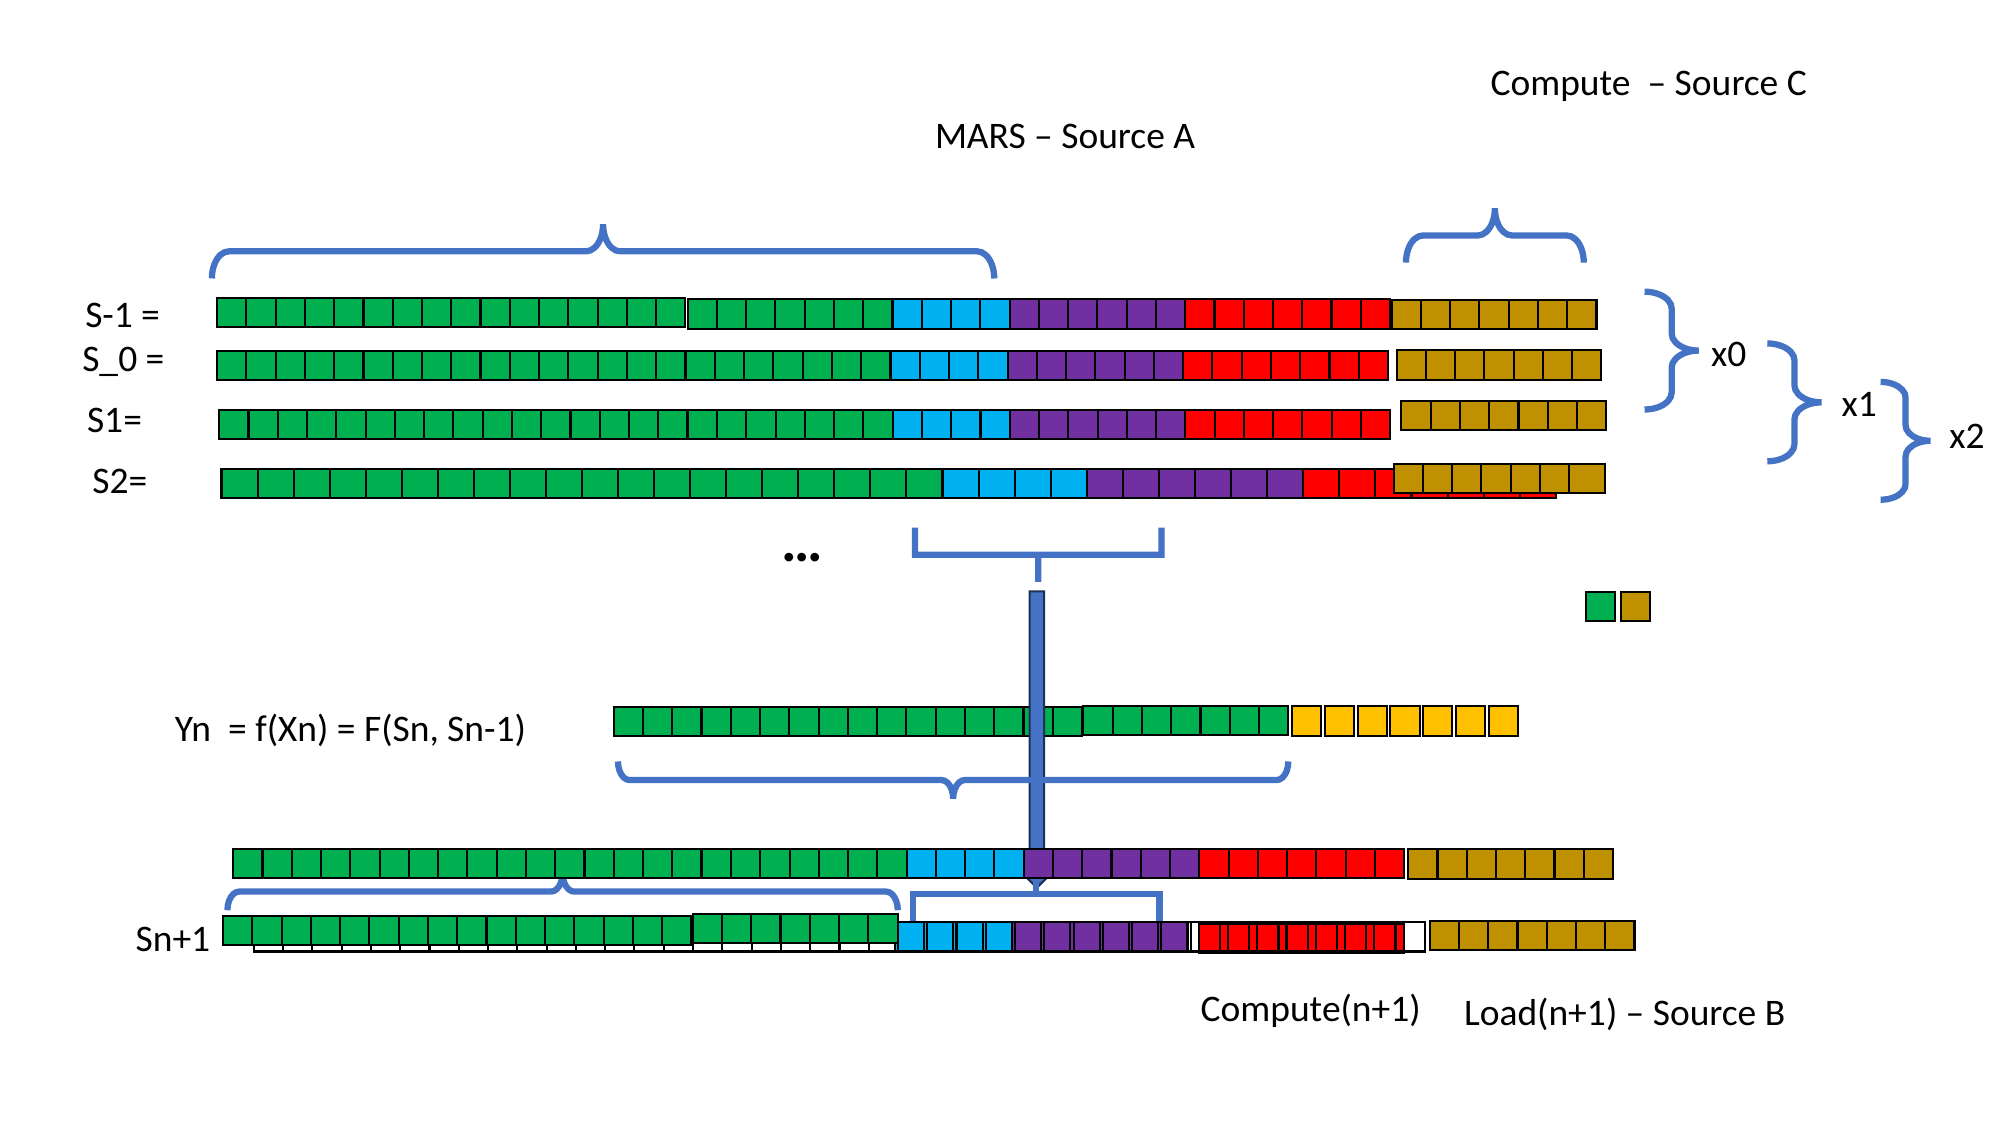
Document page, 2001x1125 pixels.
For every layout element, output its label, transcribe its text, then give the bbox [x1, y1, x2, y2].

text_box [1430, 400, 1459, 431]
text_box [774, 298, 804, 330]
text_box [1459, 400, 1488, 431]
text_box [687, 409, 1391, 439]
text_box [1487, 920, 1516, 951]
text_box [1396, 349, 1425, 381]
text_box [1488, 705, 1519, 737]
text_box [1429, 920, 1458, 951]
text_box [1291, 705, 1322, 737]
text_box [1575, 920, 1604, 951]
text_box [1425, 349, 1454, 381]
text_box [1155, 298, 1184, 330]
text_box [1620, 591, 1651, 622]
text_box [233, 849, 701, 879]
text_box [1537, 299, 1566, 330]
text_box MARS – Source A [920, 103, 1211, 163]
text_box [1389, 705, 1421, 737]
text_box [1880, 381, 1931, 501]
text_box [226, 879, 899, 911]
text_box [716, 298, 745, 330]
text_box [701, 849, 1405, 879]
text_box [1420, 299, 1449, 330]
text_box [1330, 298, 1360, 330]
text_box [217, 297, 686, 328]
text_box [1508, 299, 1537, 330]
text_box [1488, 400, 1517, 431]
text_box [1554, 848, 1583, 880]
text_box [1243, 298, 1272, 330]
text_box [1458, 920, 1487, 951]
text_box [219, 409, 687, 439]
text_box [1455, 705, 1486, 737]
text_box [1449, 299, 1478, 330]
text_box [1436, 848, 1466, 880]
text_box [1539, 463, 1568, 494]
text_box [1451, 463, 1480, 468]
text_box [1422, 705, 1453, 737]
text_box [1583, 848, 1614, 880]
text_box [913, 879, 1160, 921]
text_box S1= [72, 387, 200, 448]
text_box [1480, 463, 1510, 468]
text_box [1517, 400, 1547, 431]
text_box S2= [77, 448, 206, 508]
text_box [1547, 400, 1576, 431]
text_box [1604, 920, 1636, 951]
text_box [1184, 298, 1213, 330]
text_box [1391, 299, 1420, 330]
text_box [1513, 349, 1542, 381]
text_box Load(n+1) – Source B [1449, 980, 1801, 1041]
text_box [253, 946, 722, 952]
text_box … [766, 498, 838, 581]
text_box [1009, 298, 1038, 330]
text_box [1510, 463, 1539, 468]
text_box [1542, 349, 1571, 381]
text_box S_0 = [67, 327, 196, 387]
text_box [722, 922, 1425, 952]
text_box [979, 298, 1009, 330]
text_box [862, 298, 891, 330]
text_box [1644, 291, 1696, 411]
text_box [1038, 298, 1067, 330]
text_box [617, 761, 1289, 799]
text_box [1393, 463, 1422, 468]
text_box [1400, 400, 1430, 431]
text_box [1546, 920, 1575, 951]
text_box [921, 298, 950, 330]
text_box [1037, 879, 1048, 890]
text_box [1495, 848, 1524, 880]
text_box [221, 468, 689, 498]
text_box [211, 224, 995, 279]
text_box [1767, 342, 1822, 462]
text_box [745, 298, 774, 330]
text_box [1213, 298, 1243, 330]
text_box [1126, 298, 1155, 330]
text_box S-1 = [70, 282, 199, 342]
text_box [1568, 463, 1606, 494]
text_box [1272, 298, 1301, 330]
text_box [1478, 299, 1508, 330]
text_box [1524, 848, 1554, 880]
text_box [804, 298, 833, 330]
text_box [1422, 463, 1451, 468]
text_box Compute – Source C [1475, 50, 1823, 111]
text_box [685, 350, 1389, 380]
text_box [891, 298, 921, 330]
text_box x2 [1934, 403, 2000, 464]
text_box [1454, 349, 1483, 381]
text_box [1566, 299, 1598, 330]
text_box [689, 468, 1556, 498]
text_box [1360, 298, 1391, 330]
text_box [1516, 920, 1546, 951]
text_box [1028, 781, 1046, 848]
text_box [1067, 298, 1096, 330]
text_box [1585, 591, 1616, 622]
text_box [1026, 879, 1036, 889]
text_box [1096, 298, 1126, 330]
text_box [1571, 349, 1602, 381]
text_box [1407, 848, 1436, 880]
text_box [1357, 705, 1388, 737]
text_box [1028, 737, 1046, 761]
text_box [1028, 590, 1046, 705]
text_box [1324, 705, 1355, 737]
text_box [613, 705, 1289, 737]
text_box [1466, 848, 1495, 880]
text_box Sn+1 [120, 906, 226, 967]
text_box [223, 914, 898, 946]
text_box x0 [1696, 321, 1762, 381]
text_box Yn = f(Xn) = F(Sn, Sn-1) [160, 696, 542, 757]
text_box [217, 350, 685, 380]
text_box [1576, 400, 1607, 431]
text_box [687, 298, 716, 330]
text_box [950, 298, 979, 330]
text_box [914, 527, 1163, 582]
text_box Compute(n+1) [1185, 976, 1436, 1037]
text_box x1 [1826, 371, 1892, 432]
text_box [1483, 349, 1513, 381]
text_box [1405, 208, 1585, 263]
text_box [833, 298, 862, 330]
text_box [1301, 298, 1330, 330]
